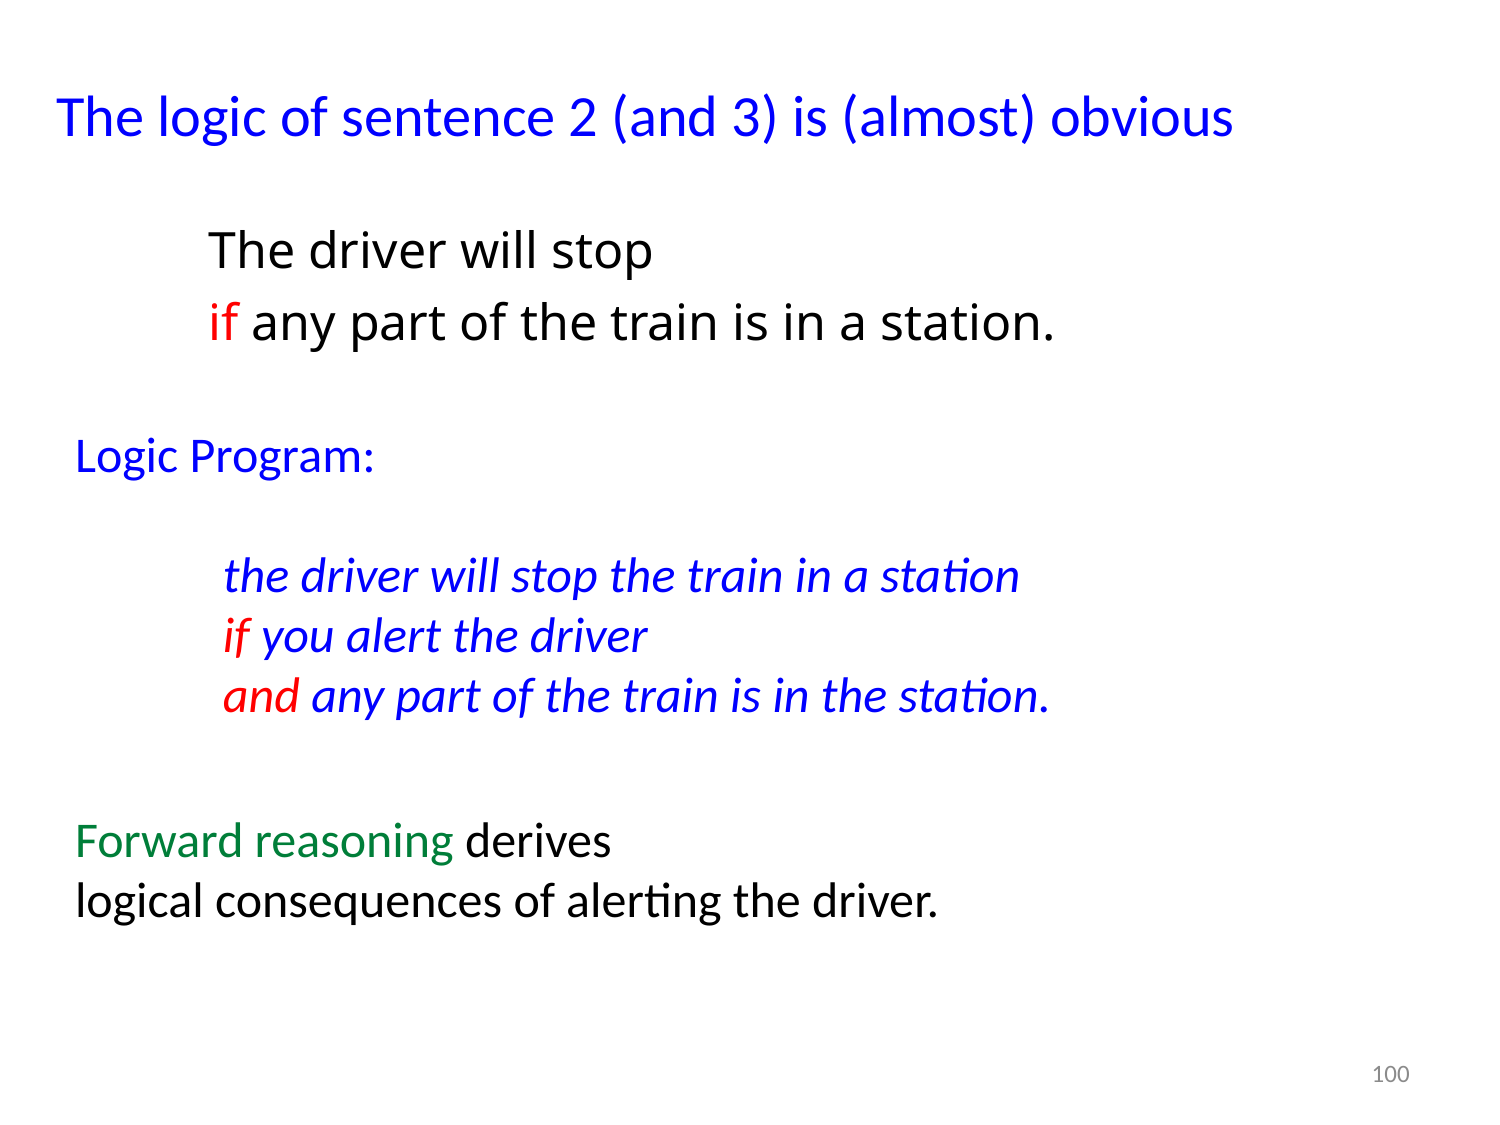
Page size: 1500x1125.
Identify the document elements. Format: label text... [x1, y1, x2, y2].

list The driver will stop if any part of the train is in a station. Logic Program: the driver will stop the train in a station if you alert the driver and any part of the train is in the station. Forward reasoning derives logical consequences of alerting the driver. [75, 206, 1425, 1012]
title The logic of sentence 2 (and 3) is (almost) obvious [41, 19, 1500, 207]
slide_number 100 [1074, 1042, 1425, 1103]
